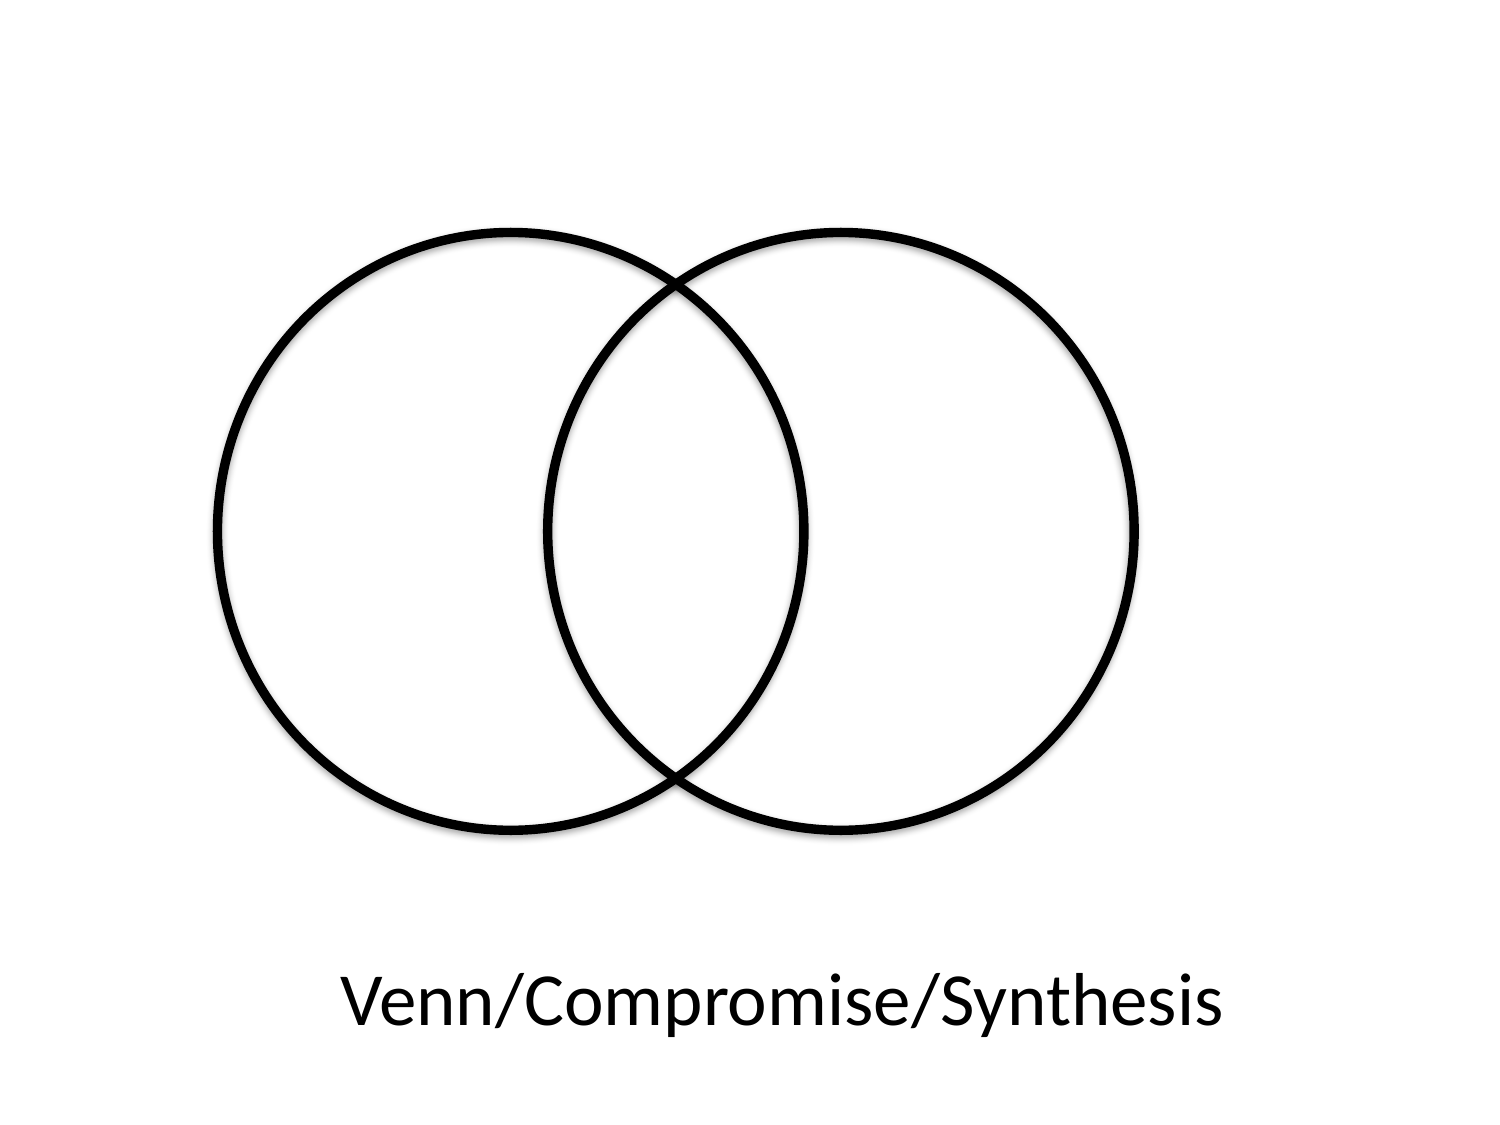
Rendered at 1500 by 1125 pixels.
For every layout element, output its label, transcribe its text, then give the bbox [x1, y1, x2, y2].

text_box [216, 231, 674, 832]
text_box Venn/Compromise/Synthesis [325, 943, 1240, 1048]
text_box [546, 231, 1135, 832]
